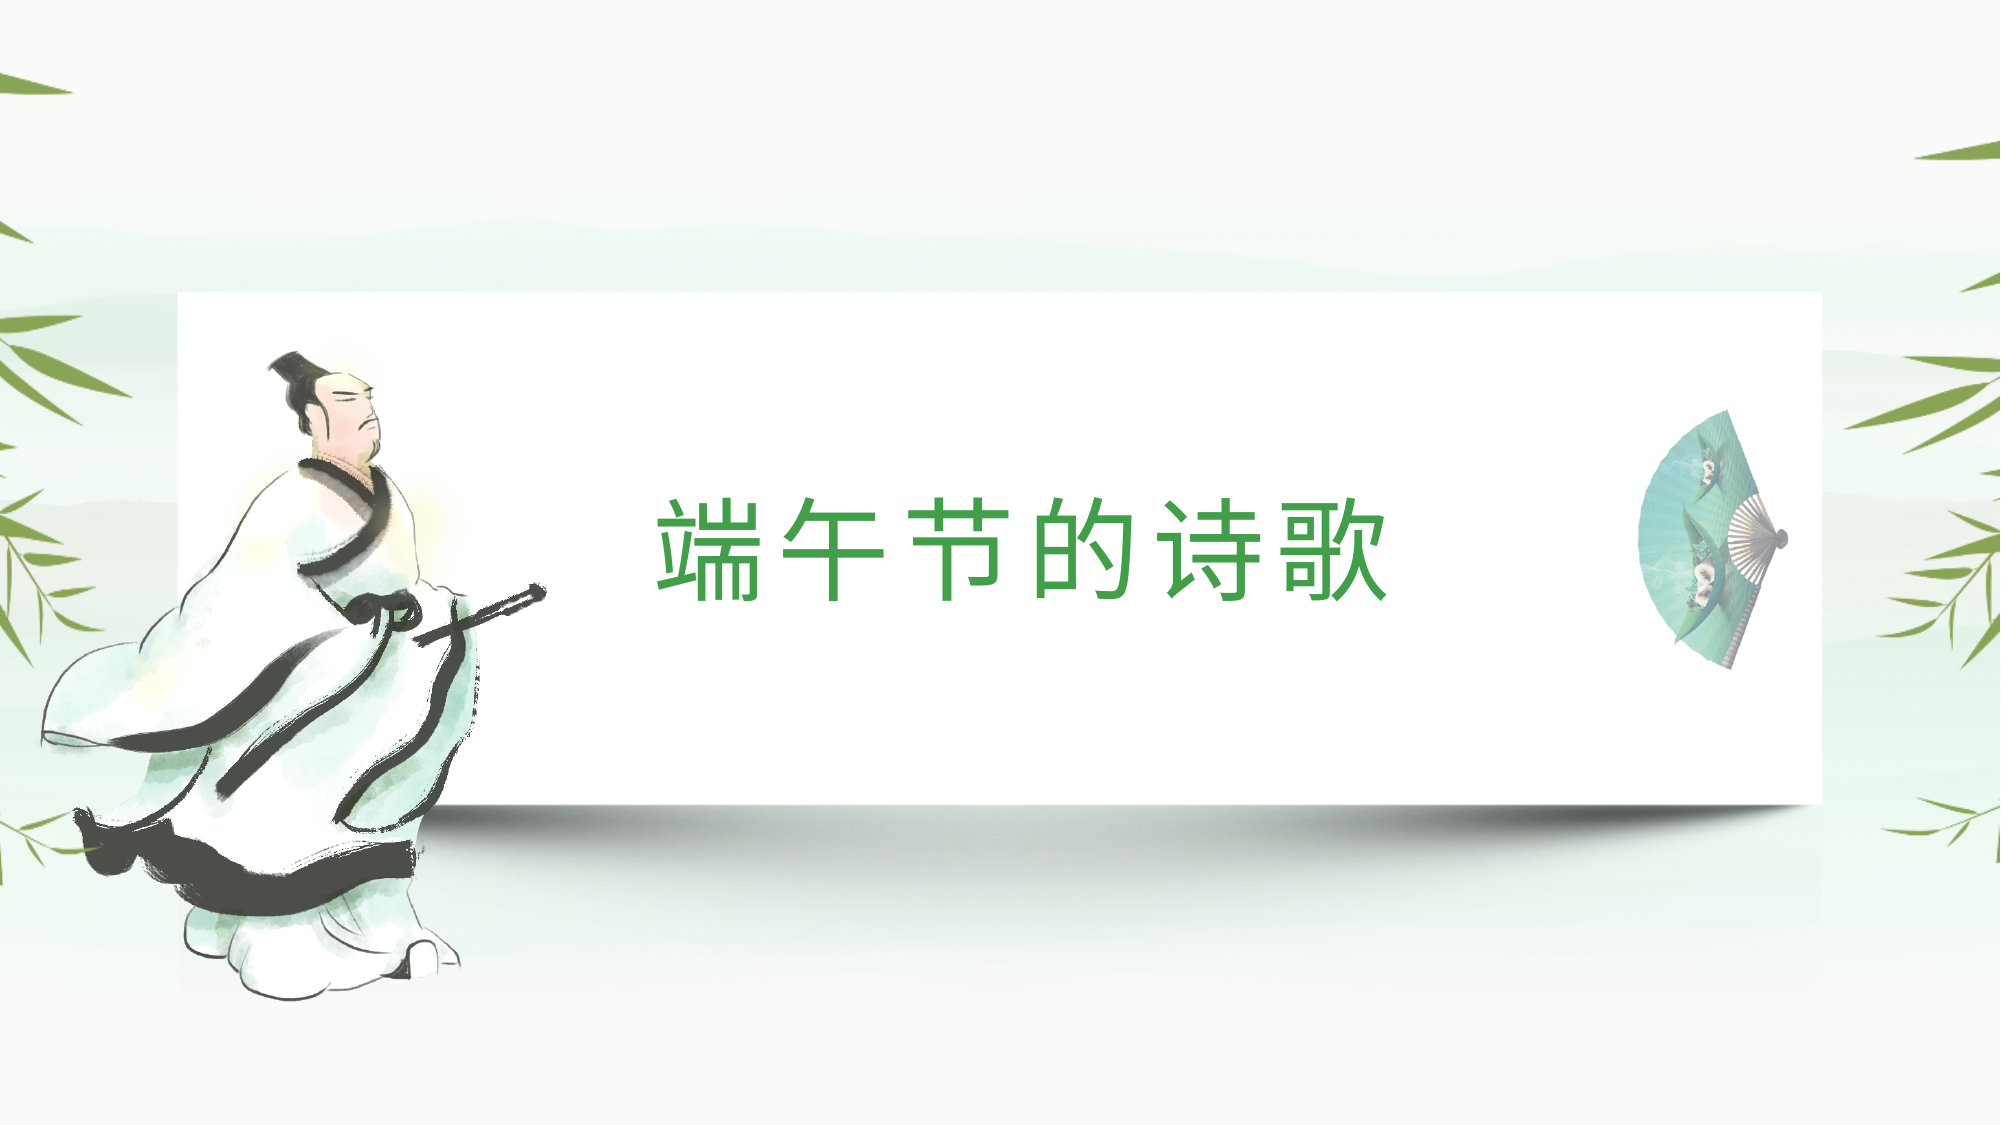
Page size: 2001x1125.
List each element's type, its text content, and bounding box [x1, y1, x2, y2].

text_box 端午节的诗歌 [637, 472, 900, 623]
text_box 端午节的诗歌 [1100, 472, 1553, 623]
text_box [1100, 291, 1670, 804]
picture [0, 0, 2000, 1125]
text_box [281, 291, 900, 804]
